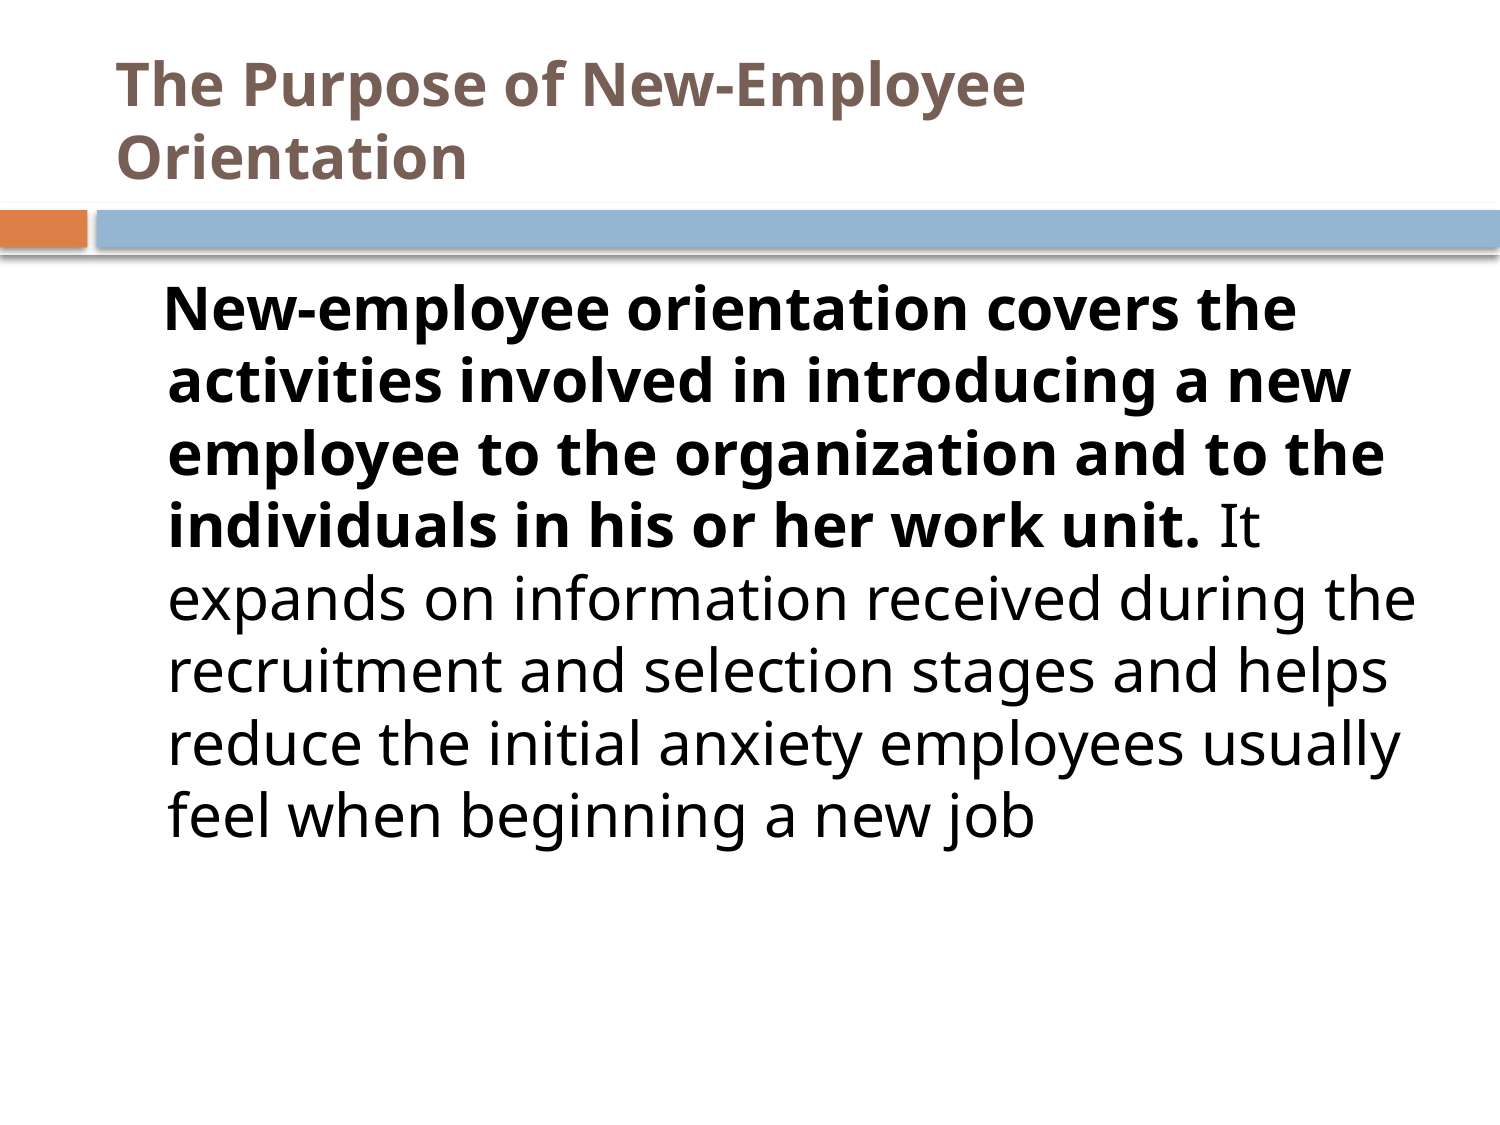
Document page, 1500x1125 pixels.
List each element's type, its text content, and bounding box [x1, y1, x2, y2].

title The Purpose of New-Employee Orientation [100, 37, 1438, 200]
list New-employee orientation covers the activities involved in introducing a new employee to the organization and to the individuals in his or her work unit. It expands on information received during the recruitment and selection stages and helps reduce the initial anxiety employees usually feel when beginning a new job [100, 262, 1438, 1000]
